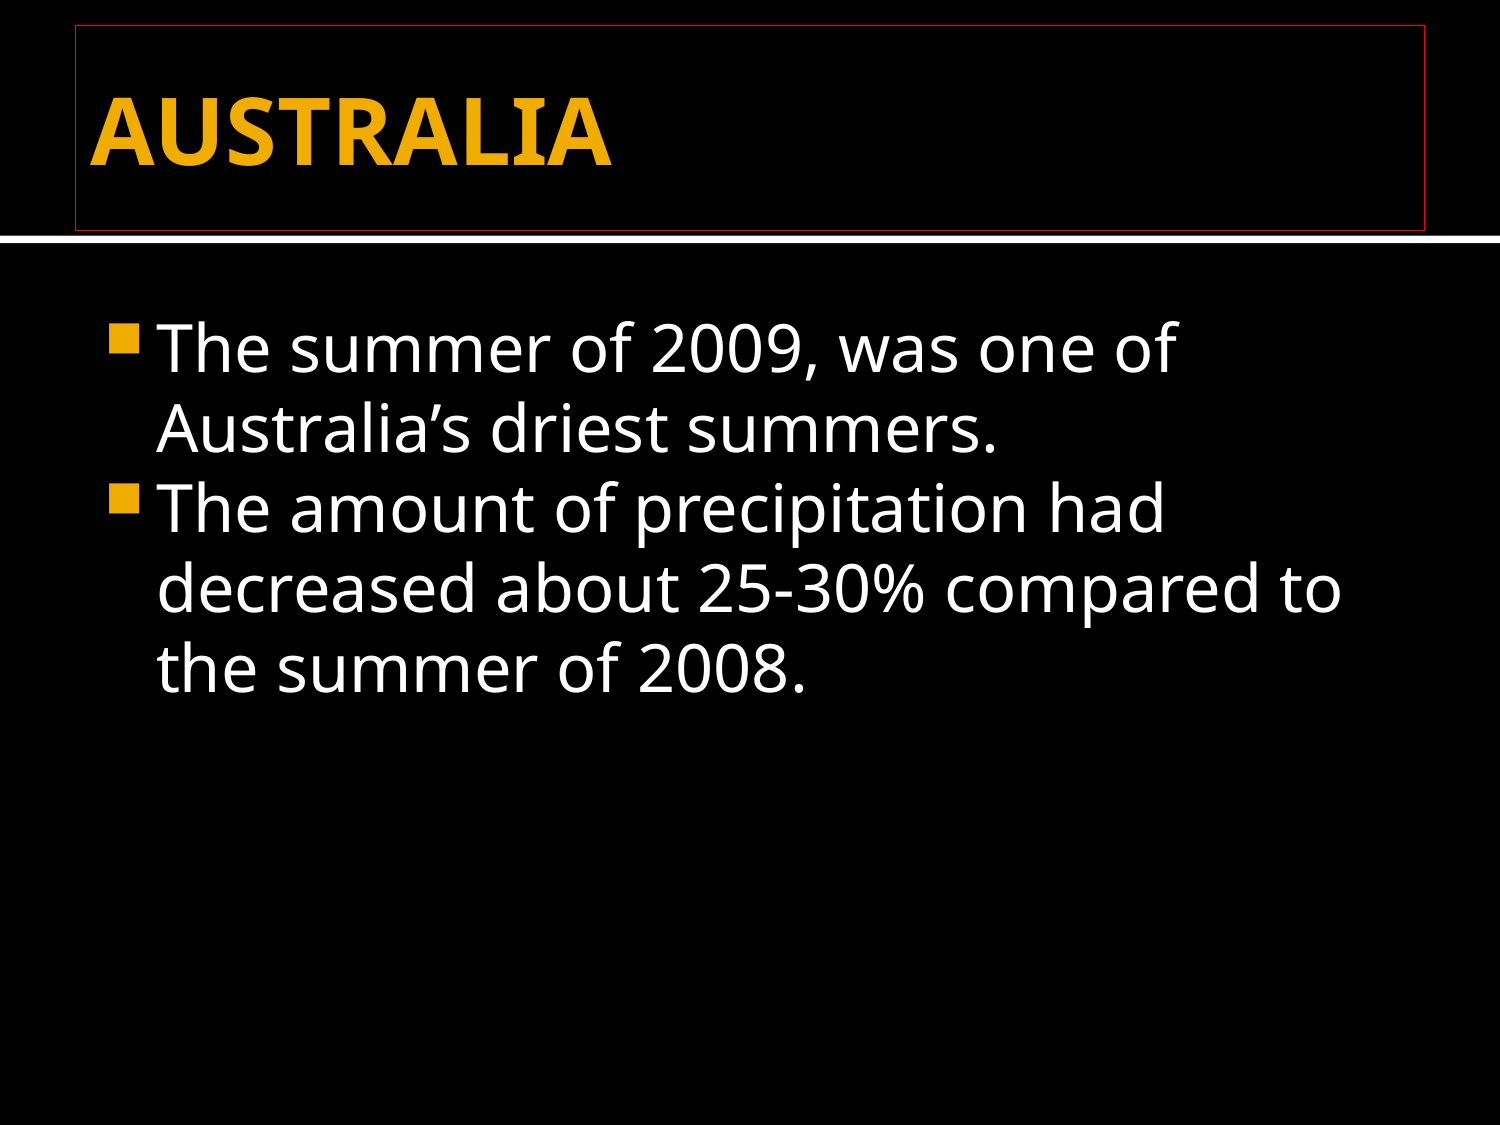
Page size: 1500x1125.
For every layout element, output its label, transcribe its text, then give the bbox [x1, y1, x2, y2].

list The summer of 2009, was one of Australia’s driest summers. The amount of precipitation had decreased about 25-30% compared to the summer of 2008. [75, 291, 1425, 1050]
title AUSTRALIA [75, 25, 1425, 231]
